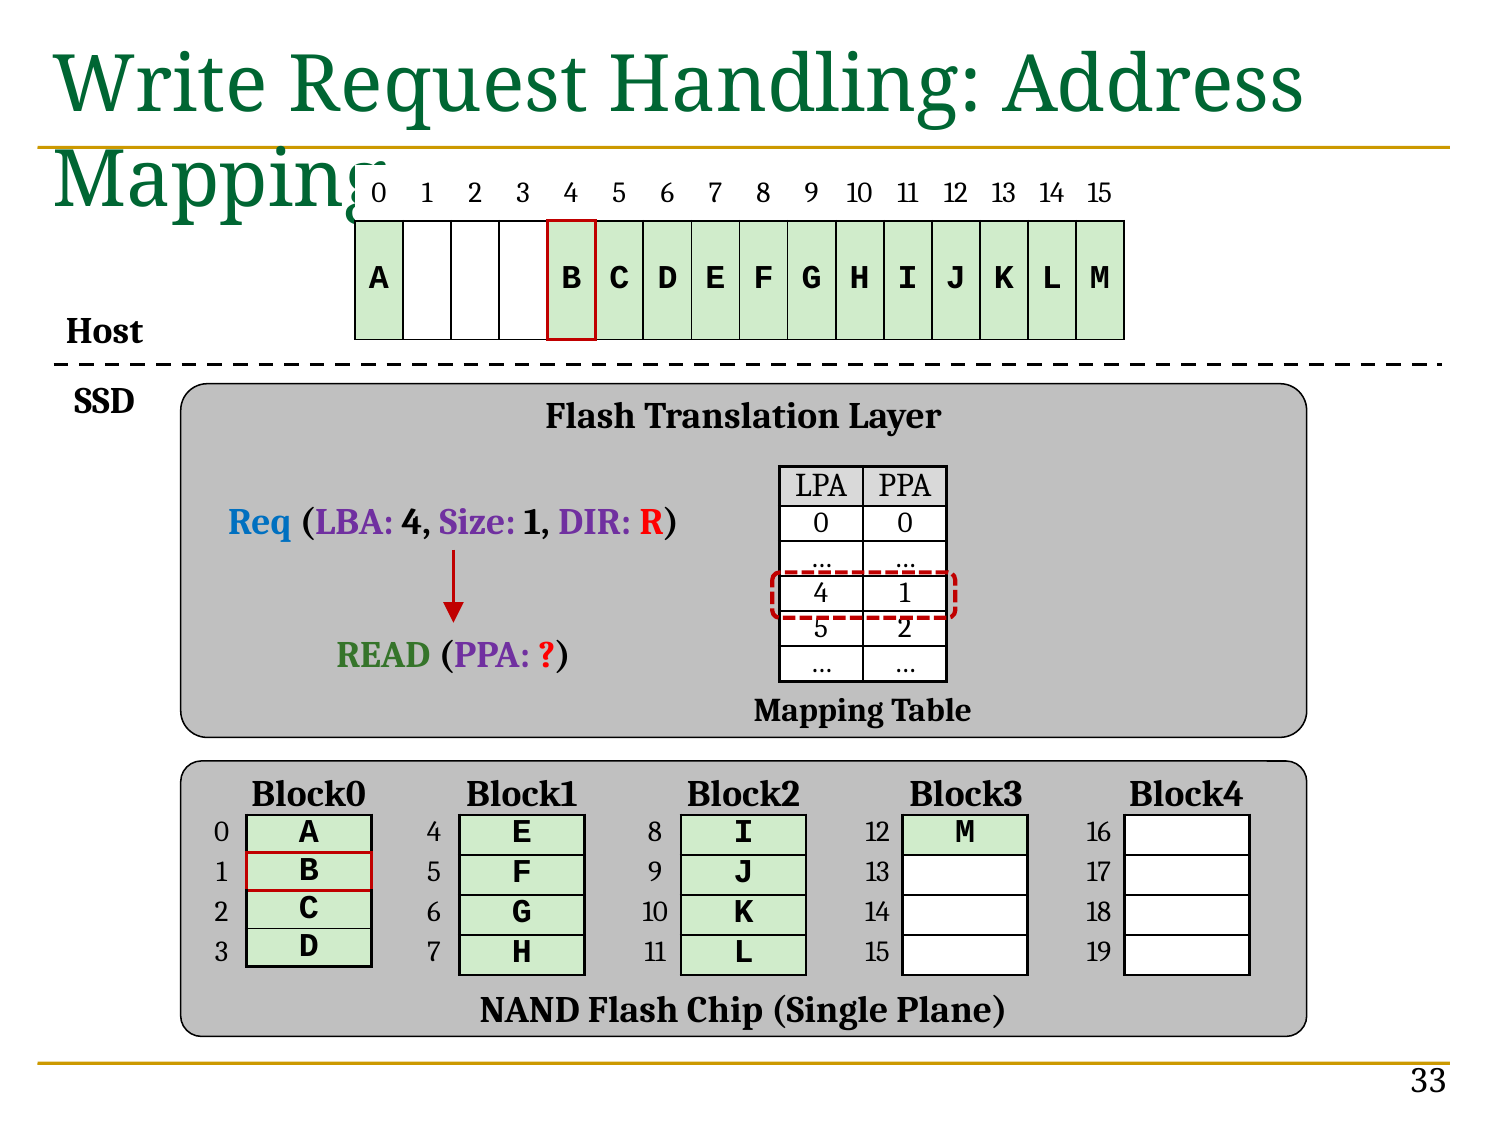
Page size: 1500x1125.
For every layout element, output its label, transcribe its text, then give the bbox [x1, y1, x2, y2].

table_header 3 [499, 165, 547, 220]
table_header 16 [1075, 815, 1123, 855]
table_header LPA [781, 468, 862, 505]
table_cell 1 [197, 855, 246, 895]
table_cell L [682, 936, 805, 974]
table_cell D [644, 222, 691, 339]
slide_number 33 [1111, 1036, 1462, 1112]
table_cell [904, 936, 1026, 974]
table_cell [452, 222, 498, 339]
table_cell J [682, 856, 805, 894]
text_box Req (LBA: 4, Size: 1, DIR: R) [121, 489, 778, 550]
table_cell 11 [631, 935, 679, 975]
table_cell 9 [631, 855, 679, 895]
text_box Flash Translation Layer [180, 383, 1307, 738]
text_box Block3 [894, 761, 1038, 822]
table_cell 0 [864, 507, 945, 540]
table_cell … [864, 647, 945, 680]
table_cell L [1029, 222, 1075, 339]
table_cell 3 [197, 935, 246, 975]
text_box [772, 572, 956, 618]
table_cell C [597, 222, 642, 339]
table_cell D [248, 929, 370, 965]
table_cell 2 [864, 618, 945, 645]
table_header [1126, 822, 1248, 854]
table_header 0 [355, 165, 403, 220]
table_header 7 [691, 165, 739, 220]
table_cell B [549, 222, 594, 338]
text_box Mapping Table [738, 680, 988, 736]
table_cell 5 [410, 855, 458, 895]
table_cell J [933, 222, 979, 339]
table_cell 19 [1075, 935, 1123, 975]
table_cell [404, 222, 450, 339]
title Write Request Handling: Address Mapping [37, 24, 1450, 200]
table_cell 2 [197, 895, 246, 935]
table_cell G [788, 222, 835, 339]
table_cell 5 [781, 618, 862, 645]
table_header I [682, 822, 805, 854]
table_cell … [781, 542, 862, 572]
table_cell E [692, 222, 739, 339]
table_cell B [248, 854, 370, 889]
table_cell [500, 222, 546, 339]
table_header PPA [864, 468, 945, 505]
table_cell 7 [410, 935, 458, 975]
table_cell K [981, 222, 1027, 339]
table_cell H [837, 222, 883, 339]
table_cell … [864, 542, 945, 572]
table_header 5 [595, 165, 643, 220]
table_cell 6 [410, 895, 458, 935]
table_header 11 [884, 165, 932, 220]
table_cell 10 [631, 895, 679, 935]
text_box NAND Flash Chip (Single Plane) [180, 760, 1307, 1037]
table_header 6 [643, 165, 691, 220]
table_header 12 [853, 815, 902, 855]
table_header 9 [788, 165, 836, 220]
table_cell [904, 856, 1026, 894]
table_cell 18 [1075, 895, 1123, 935]
table_header 1 [403, 165, 451, 220]
table_cell 13 [853, 855, 902, 895]
table_header 13 [980, 165, 1028, 220]
table_cell [1126, 896, 1248, 934]
table_header A [248, 822, 370, 851]
table_header 4 [410, 815, 458, 855]
table_header 8 [631, 815, 679, 855]
table_cell F [740, 222, 787, 339]
table_header 0 [197, 815, 246, 855]
text_box Block1 [451, 761, 593, 822]
table_header 2 [451, 165, 499, 220]
table_cell F [461, 856, 583, 894]
table_header 14 [1028, 165, 1076, 220]
table_cell … [781, 647, 862, 680]
text_box Block2 [672, 761, 816, 822]
table_cell 14 [853, 895, 902, 935]
table_cell G [461, 896, 583, 934]
table_cell [1126, 936, 1248, 974]
text_box Block4 [1114, 761, 1260, 822]
table_cell H [461, 936, 583, 974]
text_box READ (PPA: ?) [226, 623, 681, 683]
table_header 4 [547, 165, 595, 219]
table_header M [904, 822, 1026, 854]
table_cell 15 [853, 935, 902, 975]
table_cell A [356, 222, 402, 339]
table_header 8 [739, 165, 788, 220]
table_cell [1126, 856, 1248, 894]
table_header 12 [932, 165, 980, 220]
table_cell K [682, 896, 805, 934]
table_cell [904, 896, 1026, 934]
table_cell 0 [781, 507, 862, 540]
table_cell M [1077, 222, 1123, 339]
table_header 15 [1076, 165, 1124, 220]
text_box SSD [59, 373, 150, 428]
table_header 10 [836, 165, 884, 220]
table_header E [461, 822, 583, 854]
text_box Block0 [236, 761, 381, 822]
table_cell I [885, 222, 931, 339]
text_box Host [51, 298, 159, 358]
table_cell C [248, 892, 370, 928]
table_cell 17 [1075, 855, 1123, 895]
